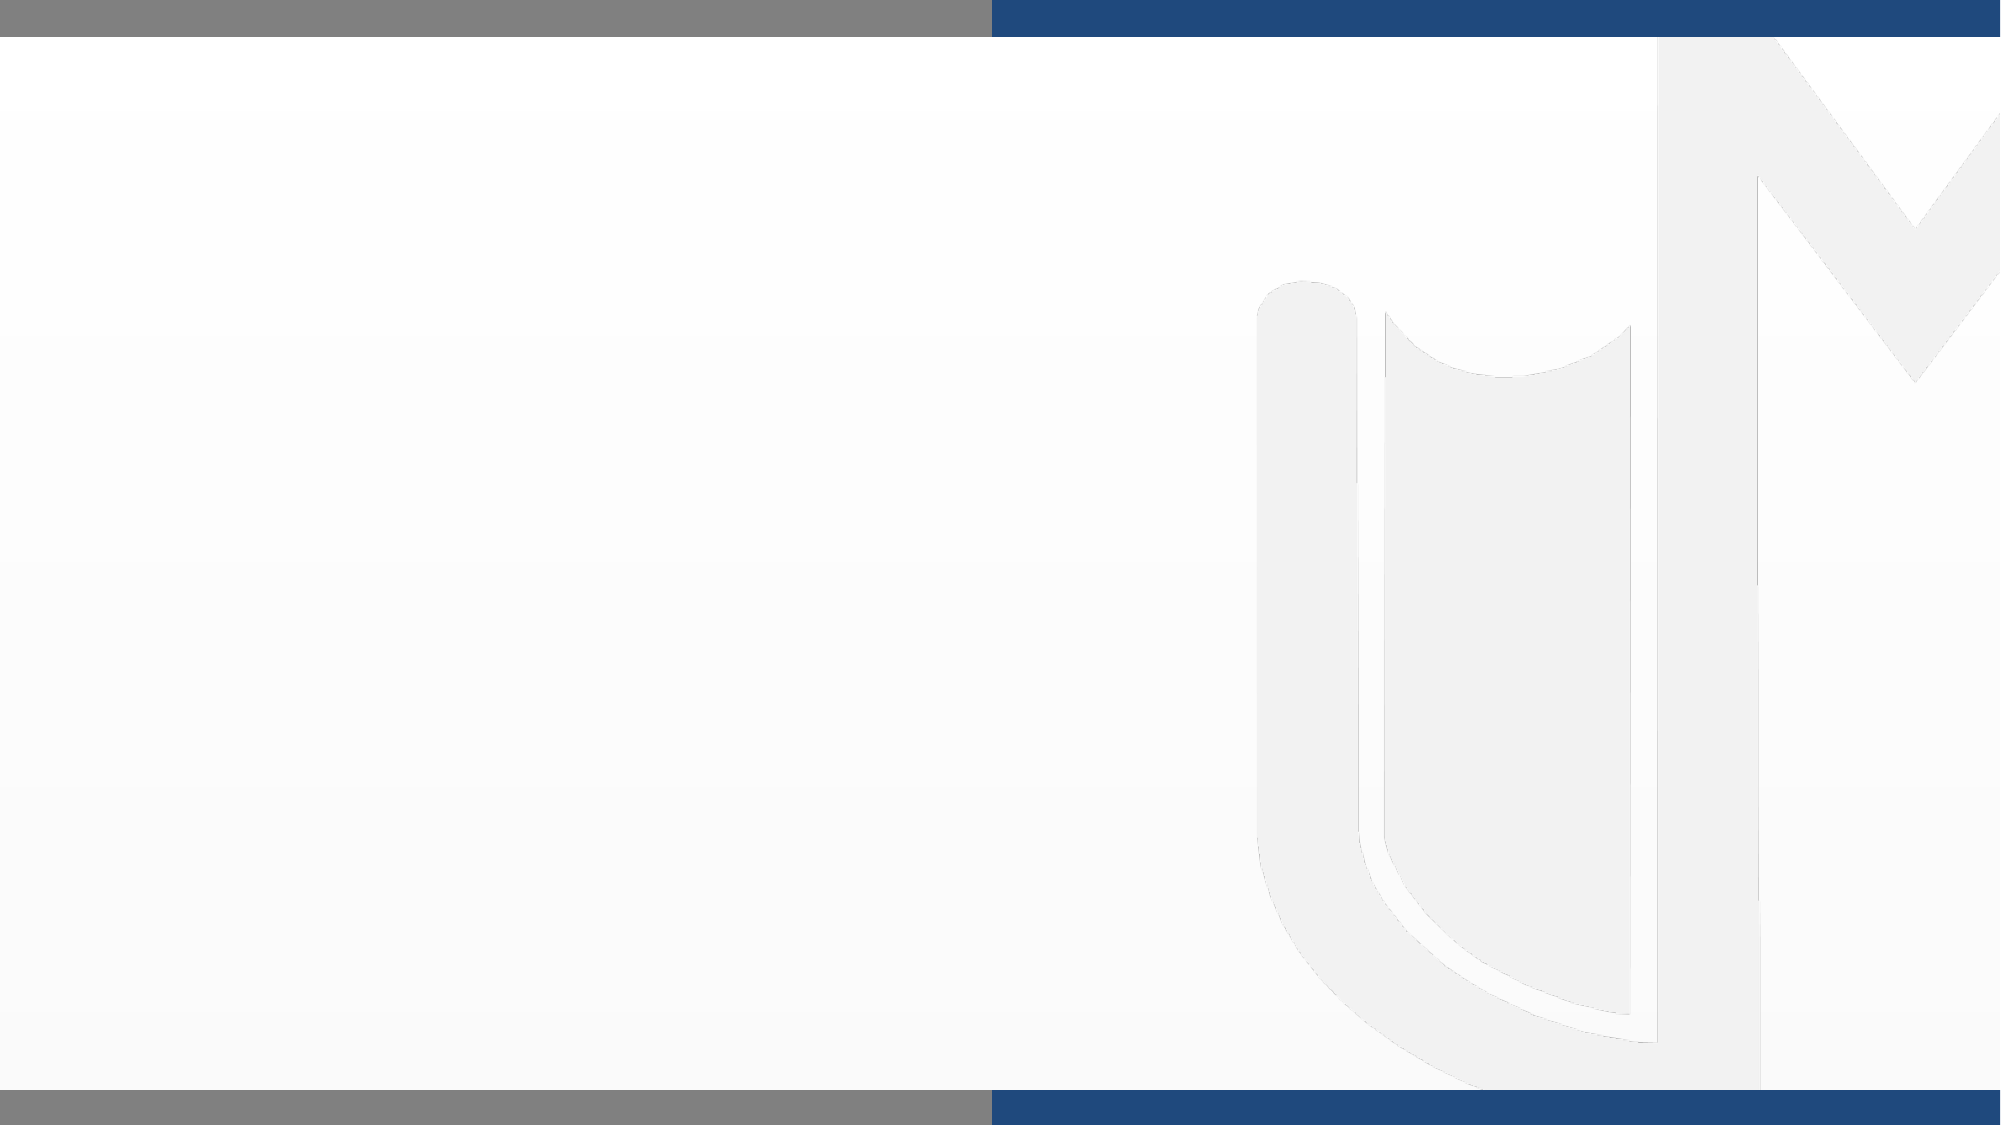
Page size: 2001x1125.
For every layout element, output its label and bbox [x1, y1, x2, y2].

picture [1256, 37, 2000, 1090]
